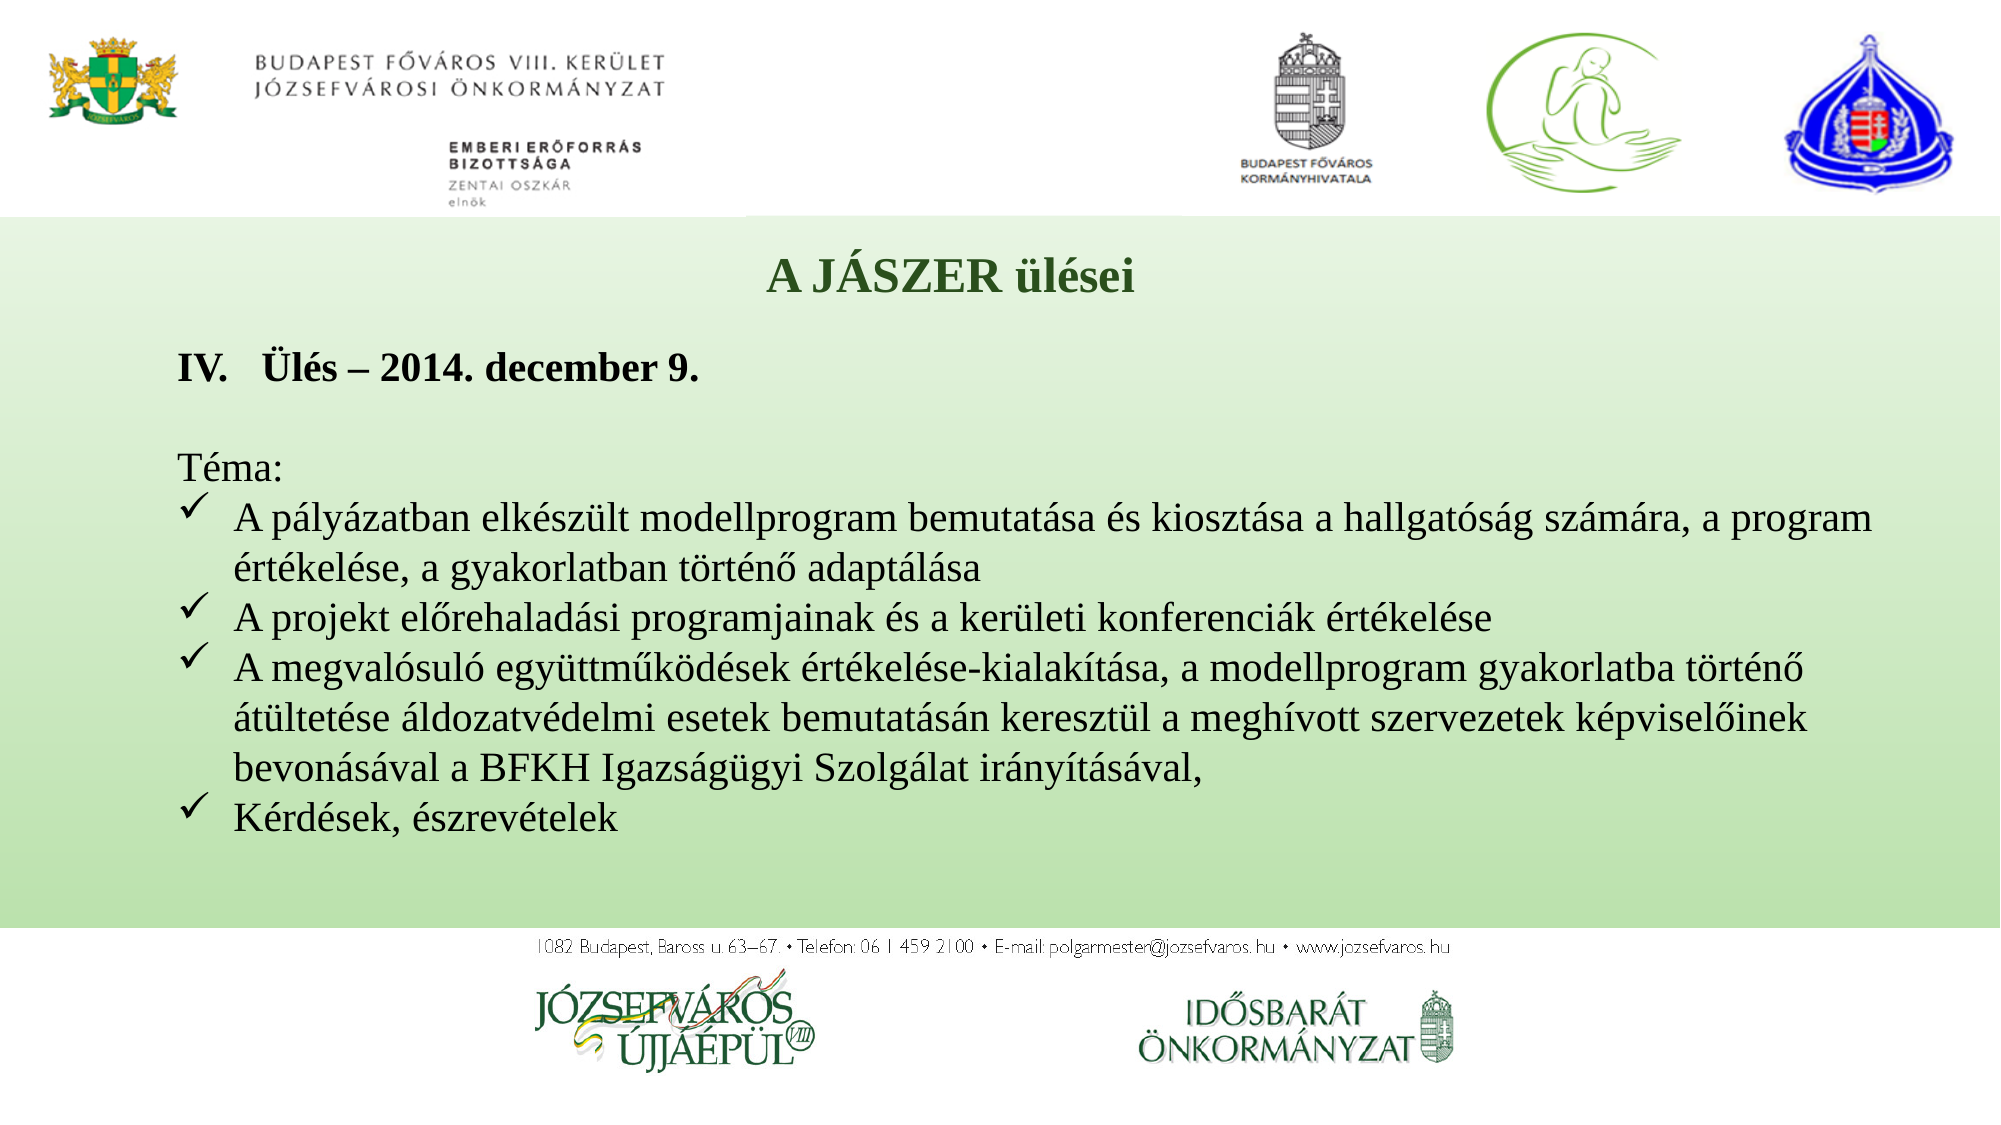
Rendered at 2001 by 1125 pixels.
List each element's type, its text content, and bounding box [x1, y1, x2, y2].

picture [382, 928, 1605, 1125]
picture [0, 0, 746, 217]
picture [1182, 0, 2000, 216]
text_box Ülés – 2014. december 9. Téma: A pályázatban elkészült modellprogram bemutatása és kiosztása a hallgatóság számára, a program értékelése, a gyakorlatban történő adaptálása A projekt előrehaladási programjainak és a kerületi konferenciák értékelése A megvalósuló együttműködések értékelése-kialakítása, a modellprogram gyakorlatba történő átültetése áldozatvédelmi esetek bemutatásán keresztül a meghívott szervezetek képviselőinek bevonásával a BFKH Igazságügyi Szolgálat irányításával, Kérdések, észrevételek [162, 331, 1972, 847]
text_box A JÁSZER ülései [751, 234, 1151, 310]
